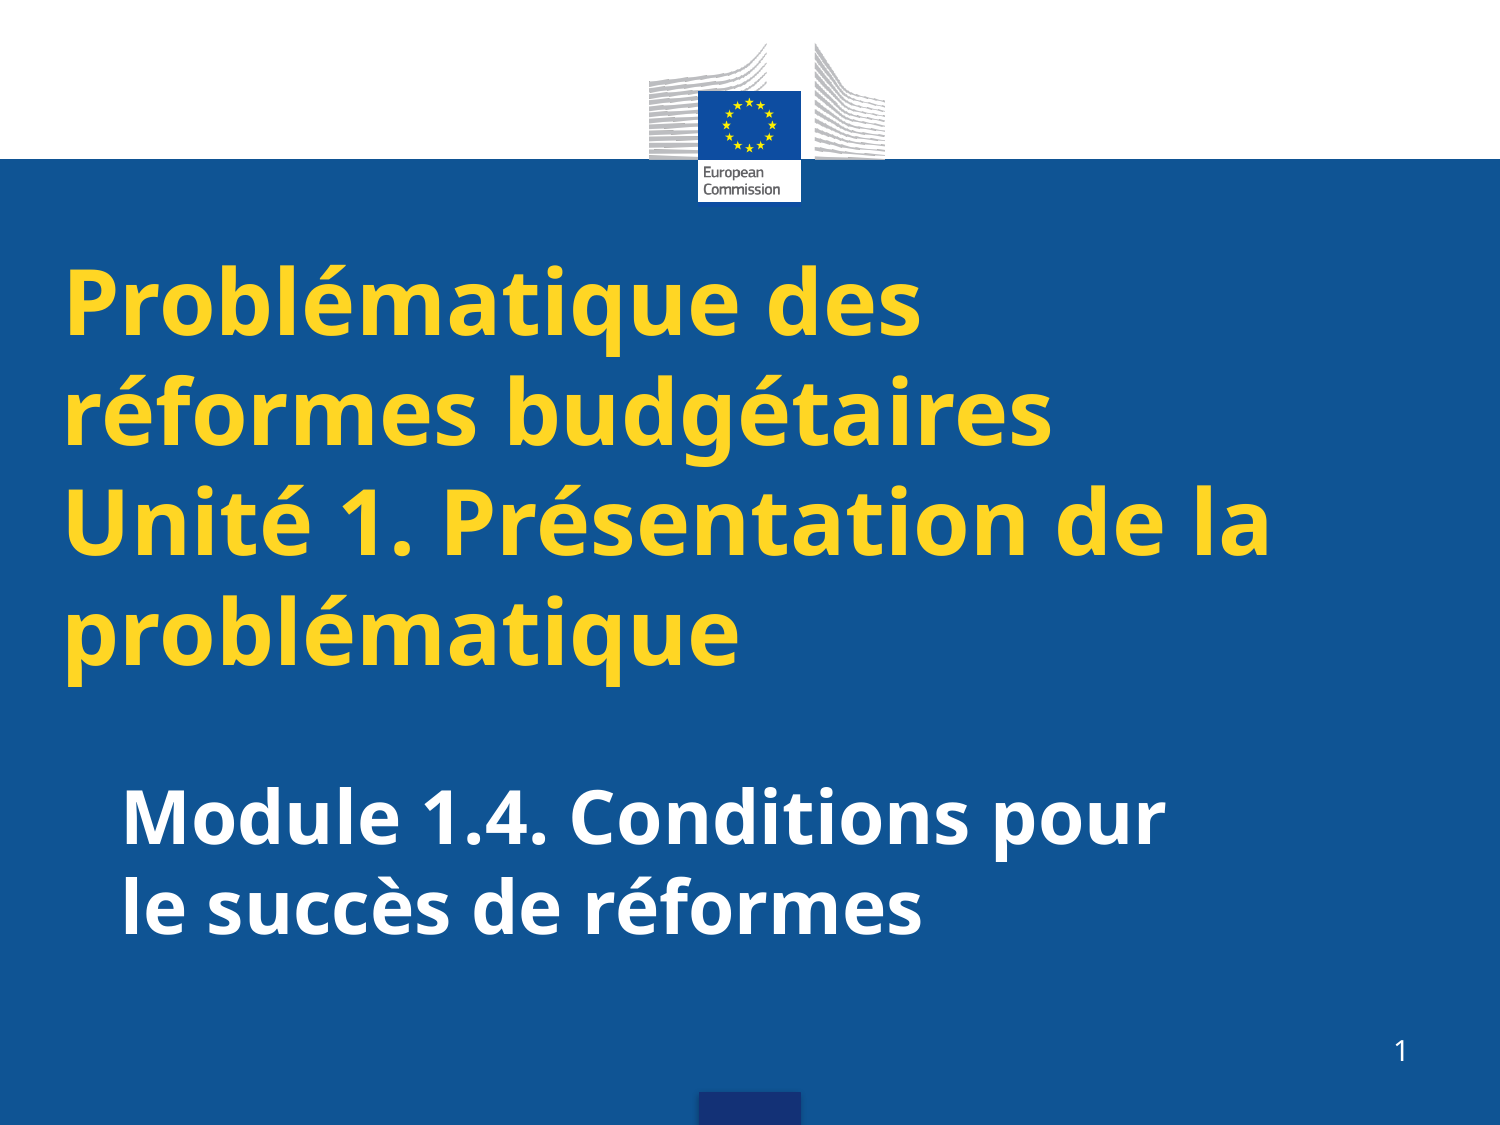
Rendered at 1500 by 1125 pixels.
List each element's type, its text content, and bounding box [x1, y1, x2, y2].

subtitle Module 1.4. Conditions pour le succès de réformes [105, 761, 1269, 904]
slide_number 1 [1074, 1024, 1426, 1103]
title Problématique des réformes budgétaires Unité 1. Présentation de la problématique [46, 386, 1322, 541]
